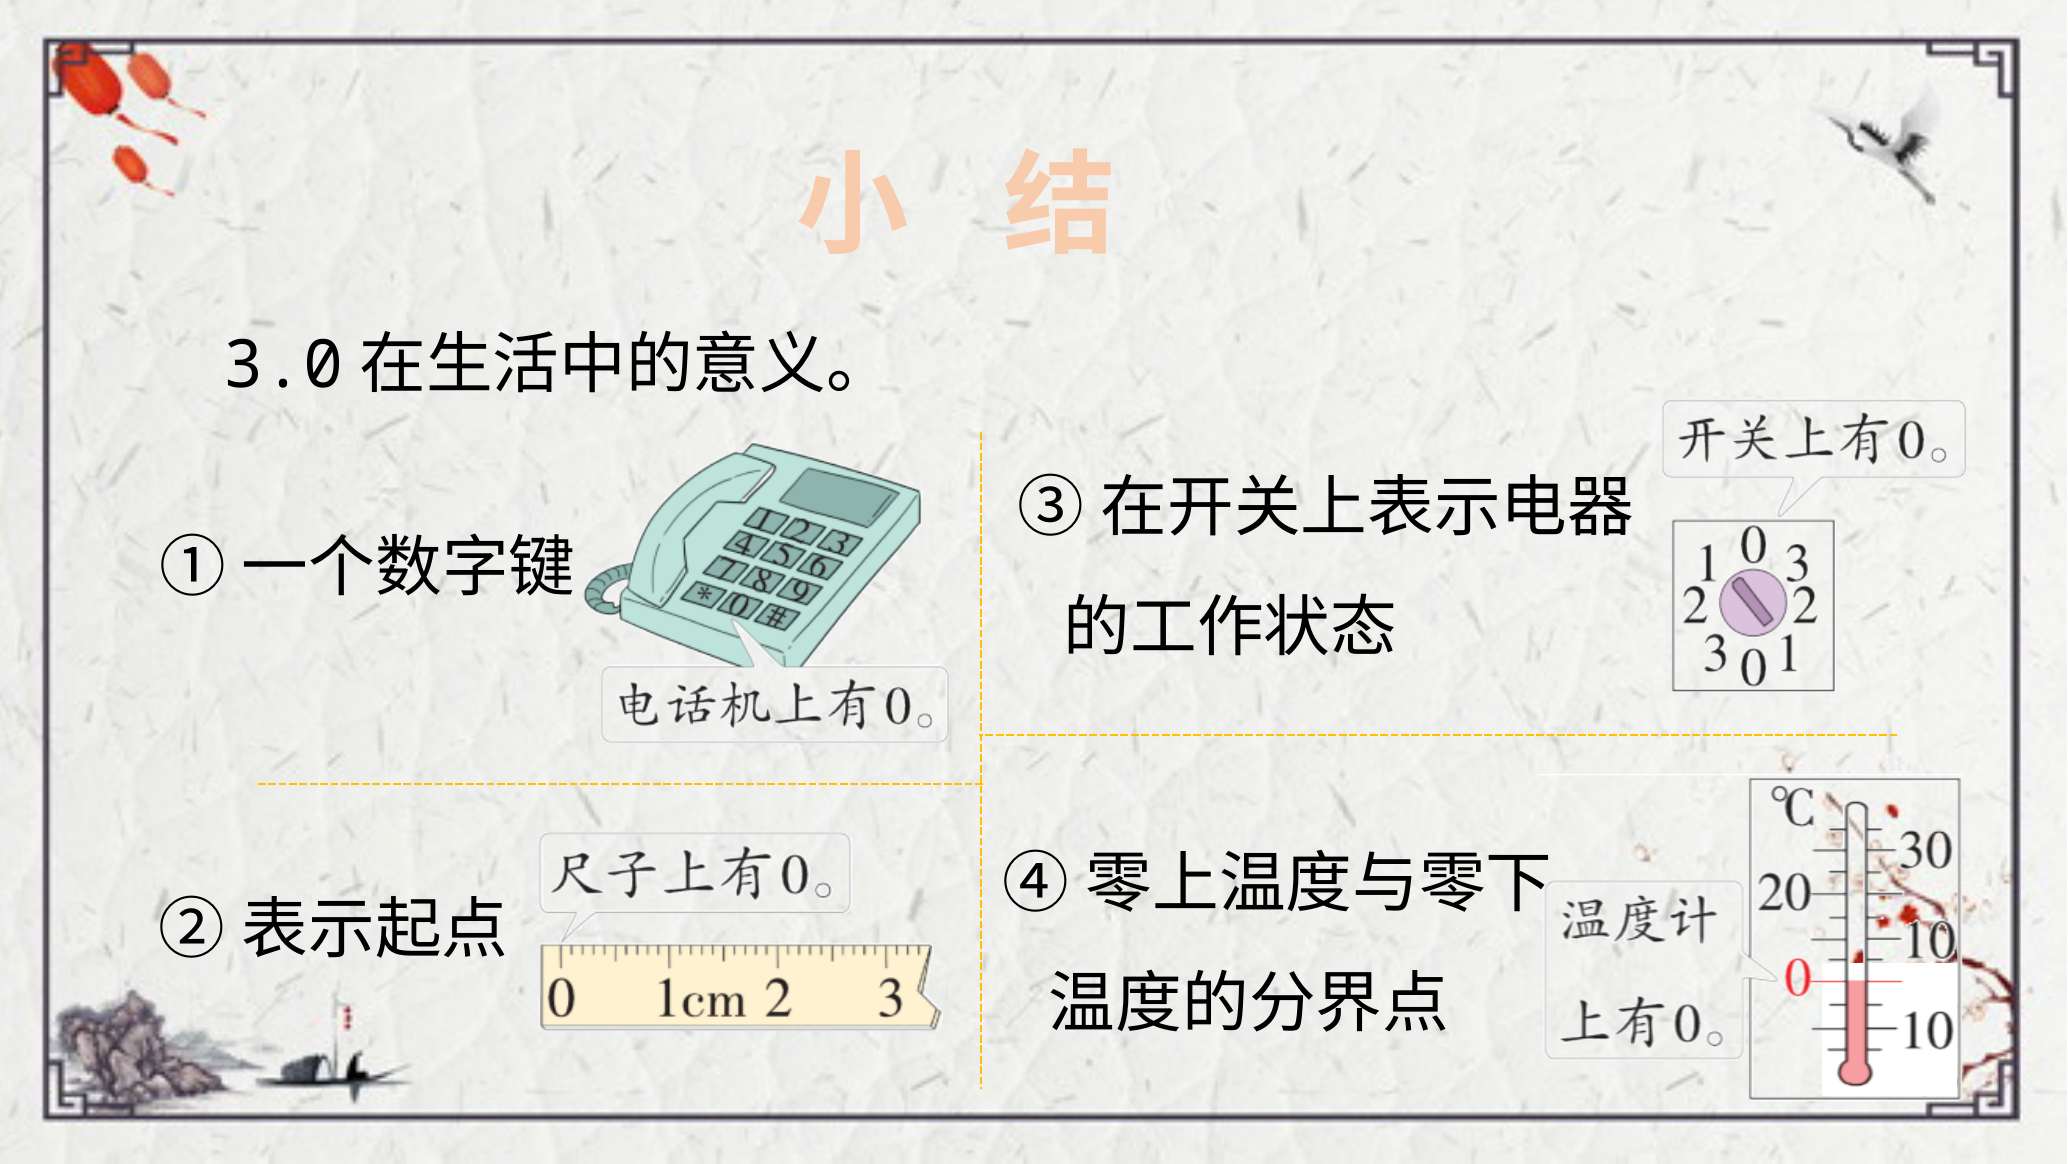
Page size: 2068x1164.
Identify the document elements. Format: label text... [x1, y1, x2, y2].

text_box 小 结 [781, 124, 1131, 275]
picture [0, 0, 2068, 1164]
text_box ④零上温度与零下 温度的分界点 [987, 792, 1537, 1048]
text_box ③在开关上表示电器 的工作状态 [987, 415, 1652, 671]
text_box ②表示起点 [144, 878, 524, 974]
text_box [1537, 774, 1967, 1103]
text_box 3.0在生活中的意义。 [208, 273, 875, 409]
text_box ①一个数字键 [144, 515, 582, 611]
